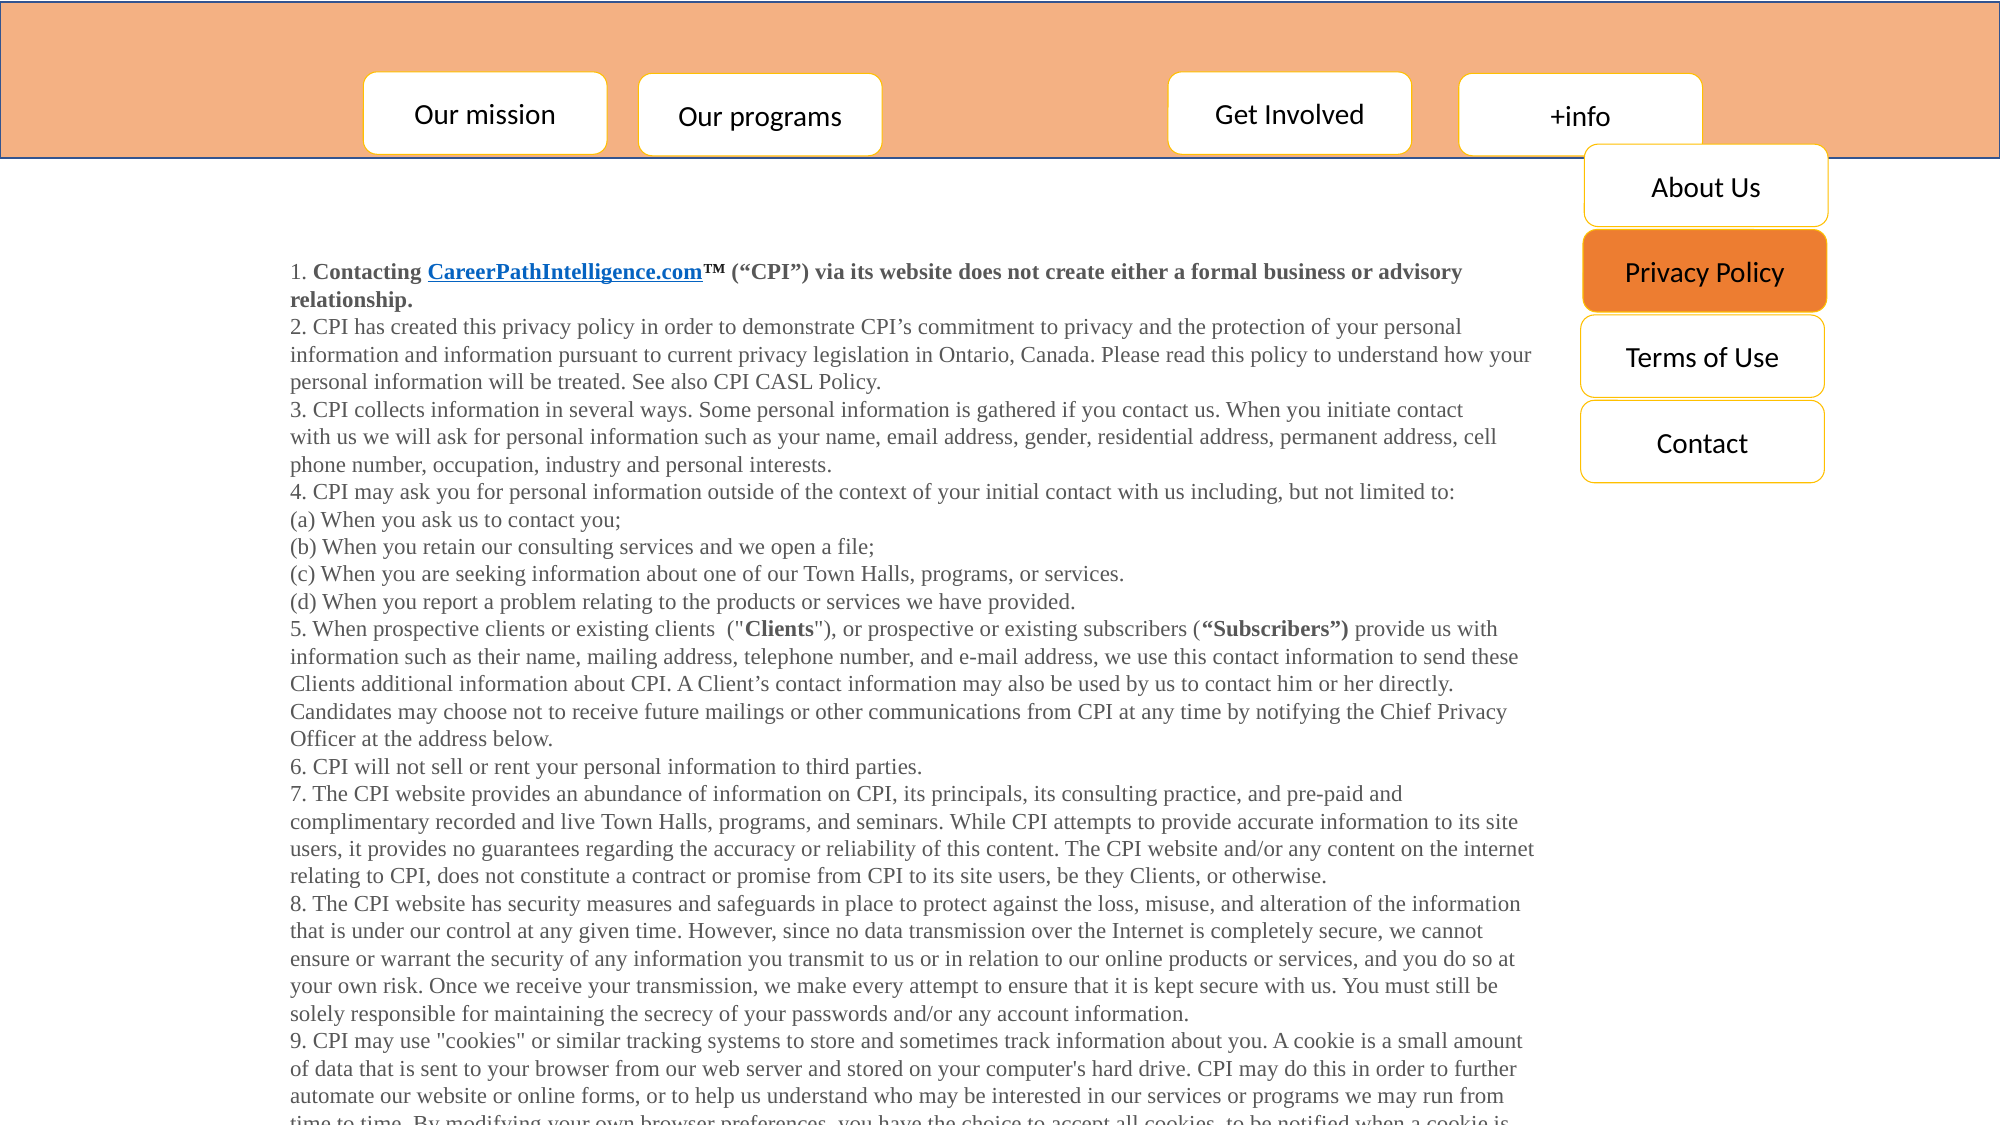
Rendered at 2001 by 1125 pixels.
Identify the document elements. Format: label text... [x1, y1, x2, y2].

text_box 1. Contacting CareerPathIntelligence.com™️ (“CPI”) via its website does not create either a formal business or advisory relationship. 2. CPI has created this privacy policy in order to demonstrate CPI’s commitment to privacy and the protection of your personal information and information pursuant to current privacy legislation in Ontario, Canada. Please read this policy to understand how your personal information will be treated. See also CPI CASL Policy. 3. CPI collects information in several ways. Some personal information is gathered if you contact us. When you initiate contact with us we will ask for personal information such as your name, email address, gender, residential address, permanent address, cell phone number, occupation, industry and personal interests. 4. CPI may ask you for personal information outside of the context of your initial contact with us including, but not limited to: (a) When you ask us to contact you; (b) When you retain our consulting services and we open a file; (c) When you are seeking information about one of our Town Halls, programs, or services. (d) When you report a problem relating to the products or services we have provided. 5. When prospective clients or existing clients ("Clients"), or prospective or existing subscribers (“Subscribers”) provide us with information such as their name, mailing address, telephone number, and e-mail address, we use this contact information to send these Clients additional information about CPI. A Client’s contact information may also be used by us to contact him or her directly. Candidates may choose not to receive future mailings or other communications from CPI at any time by notifying the Chief Privacy Officer at the address below. 6. CPI will not sell or rent your personal information to third parties. 7. The CPI website provides an abundance of information on CPI, its principals, its consulting practice, and pre-paid and complimentary recorded and live Town Halls, programs, and seminars. While CPI attempts to provide accurate information to its site users, it provides no guarantees regarding the accuracy or reliability of this content. The CPI website and/or any content on the internet relating to CPI, does not constitute a contract or promise from CPI to its site users, be they Clients, or otherwise. 8. The CPI website has security measures and safeguards in place to protect against the loss, misuse, and alteration of the information that is under our control at any given time. However, since no data transmission over the Internet is completely secure, we cannot ensure or warrant the security of any information you transmit to us or in relation to our online products or services, and you do so at your own risk. Once we receive your transmission, we make every attempt to ensure that it is kept secure with us. You must still be solely responsible for maintaining the secrecy of your passwords and/or any account information. 9. CPI may use "cookies" or similar tracking systems to store and sometimes track information about you. A cookie is a small amount of data that is sent to your browser from our web server and stored on your computer's hard drive. CPI may do this in order to further automate our website or online forms, or to help us understand who may be interested in our services or programs we may run from time to time. By modifying your own browser preferences, you have the choice to accept all cookies, to be notified when a cookie is set, or to reject all cookies. 10. Subject to any legislated exemptions which would permit us to disclose your personal information as is necessary, we will not disclose any of your personal information except when we have your informed consent. "Personal Information" is defined broadly by governing legislation as any information about an identifiable individual except the name, title, and business address or office telephone number of an employee of an organization. 11. Pursuant to allowable exemptions under current legislation, we may disclose personal information when we have reason to believe that disclosing this information is necessary to identify, contact, or bring legal action against someone who may be violating CPI’s policy, violating any law of the province of Ontario or Canada, or may be causing injury to or interference with (either intentionally or unintentionally) CPI’s rights or property, or anyone else who could be harmed by such activities. We may also disclose your personal information to a collection agency for the purposes of the lawful collection of a debt owed to us by you. 12. Our policy with respect to the use, collection, retention, and disclosure of all student records is governed by applicable privacy legislation. 13. We make every attempt to periodically update our Privacy Policy such that it is in compliance with governing privacy legislation in Ontario, Canada, and is in general conformity with best practices. 14. Should you have a question or concern about our Privacy Policy or our practices in this regard, please contact Alan Wolfish Q.C., Chief Privacy Officer, at: awolfish@CareerPathIntelligence.com (last updated April 22, 2020) [274, 221, 1554, 1125]
text_box [0, 1, 2000, 159]
text_box Our mission [362, 71, 608, 155]
text_box Our programs [637, 72, 883, 157]
text_box Terms of Use [1580, 314, 1825, 398]
text_box Privacy Policy [1582, 228, 1828, 313]
text_box Contact [1580, 399, 1825, 484]
text_box +info [1458, 72, 1704, 157]
text_box About Us [1583, 143, 1829, 228]
text_box Get Involved [1167, 71, 1413, 155]
